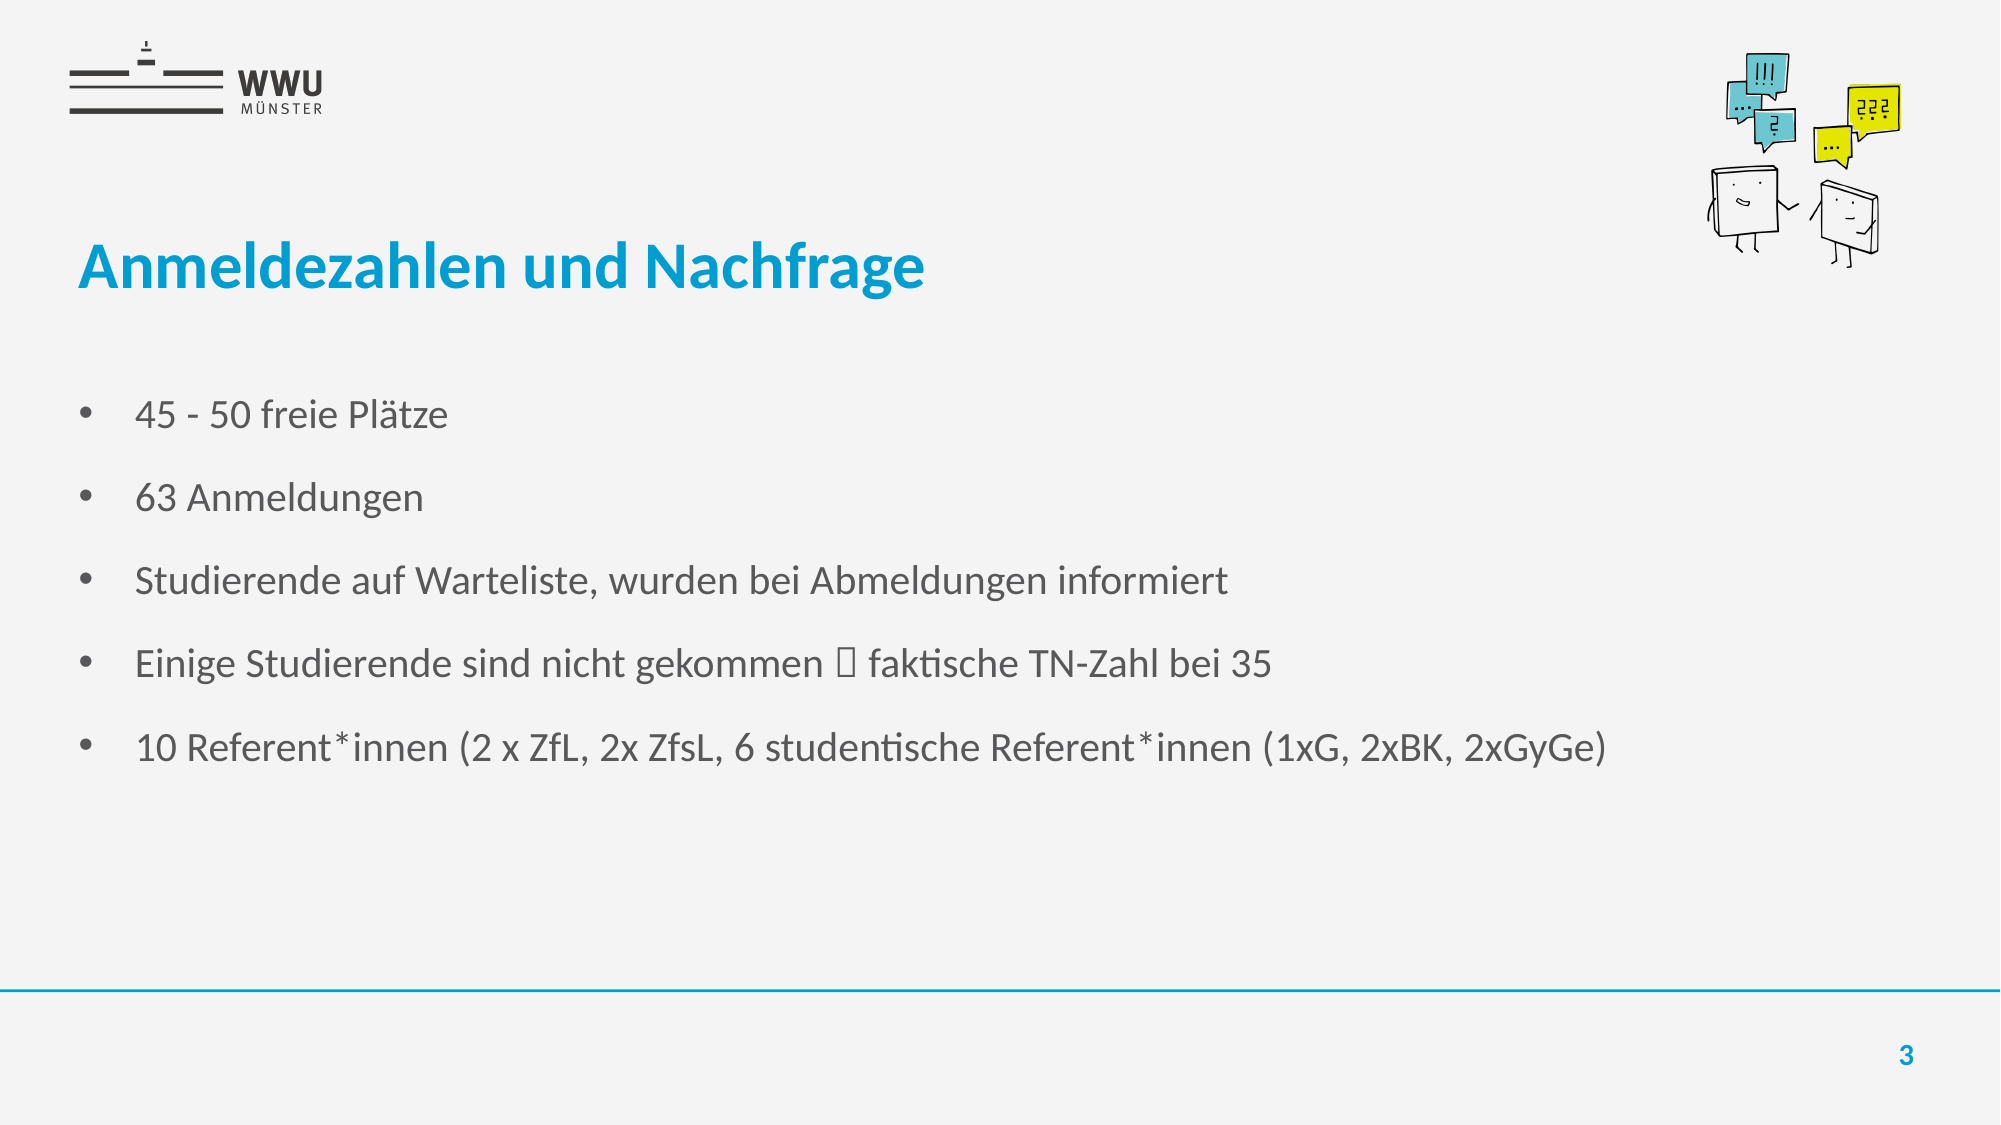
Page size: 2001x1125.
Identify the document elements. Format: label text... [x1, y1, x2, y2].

list 45 - 50 freie Plätze 63 Anmeldungen Studierende auf Warteliste, wurden bei Abmeldungen informiert Einige Studierende sind nicht gekommen  faktische TN-Zahl bei 35 10 Referent*innen (2 x ZfL, 2x ZfsL, 6 studentische Referent*innen (1xG, 2xBK, 2xGyGe) [78, 380, 1922, 943]
picture [61, 32, 330, 123]
picture [1700, 53, 1901, 268]
title Anmeldezahlen und Nachfrage [78, 221, 1922, 316]
slide_number 3 [1763, 1012, 1922, 1072]
